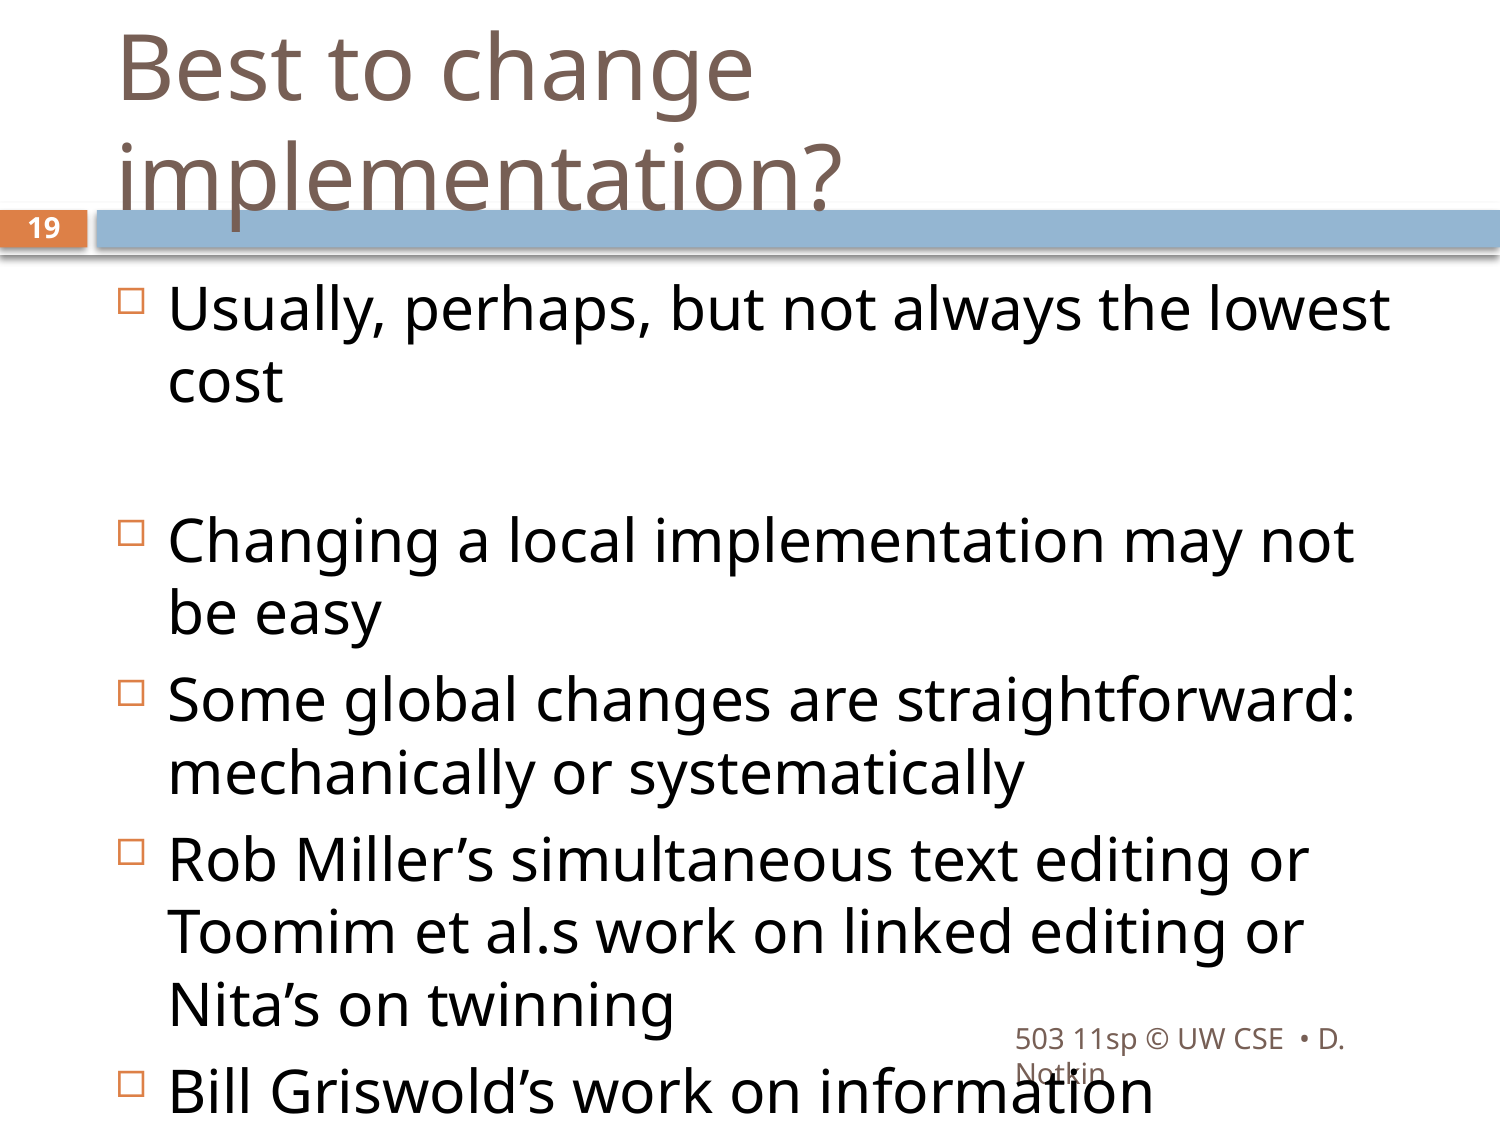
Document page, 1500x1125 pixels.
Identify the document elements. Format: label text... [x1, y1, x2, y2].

slide_number 19 [0, 208, 88, 249]
title Best to change implementation? [100, 37, 1438, 200]
slide_number 503 11sp © UW CSE • D. Notkin [999, 1025, 1438, 1085]
list Usually, perhaps, but not always the lowest cost Changing a local implementation may not be easy Some global changes are straightforward: mechanically or systematically Rob Miller’s simultaneous text editing or Toomim et al.s work on linked editing or Nita’s on twinning Bill Griswold’s work on information transparency [100, 262, 1438, 1005]
